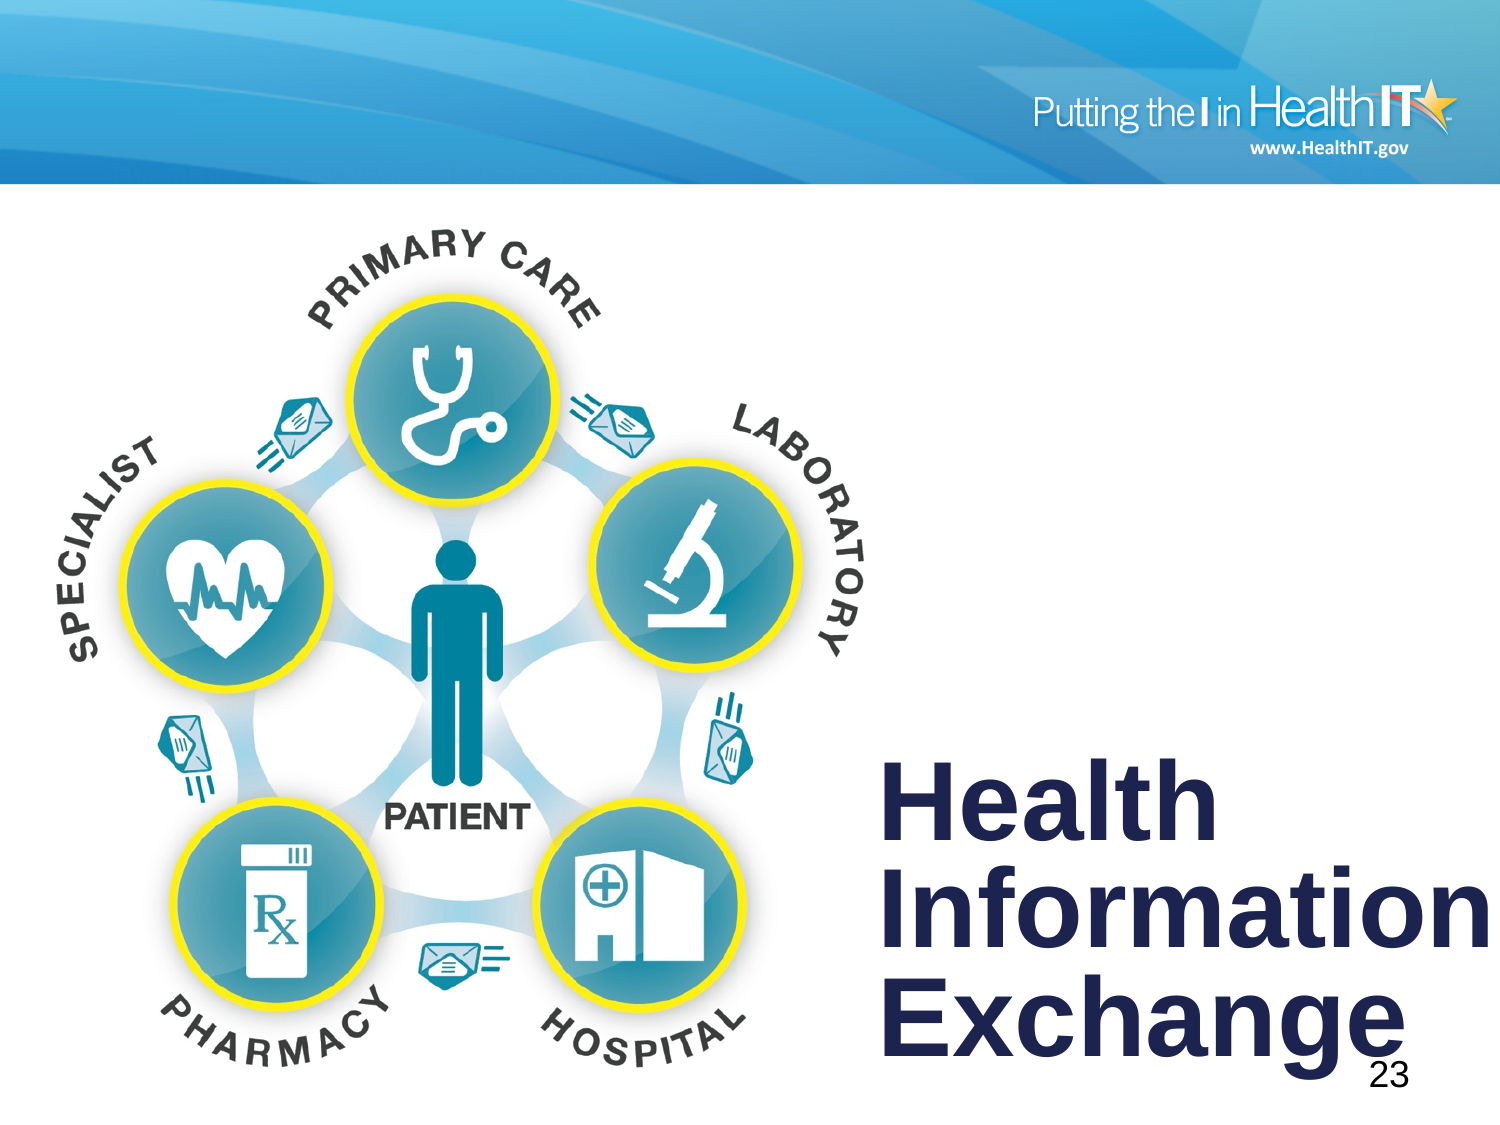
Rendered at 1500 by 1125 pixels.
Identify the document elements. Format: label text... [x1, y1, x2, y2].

picture [0, 0, 1500, 1125]
text_box Health Information Exchange [941, 649, 1500, 1074]
slide_number 23 [1074, 1042, 1425, 1103]
